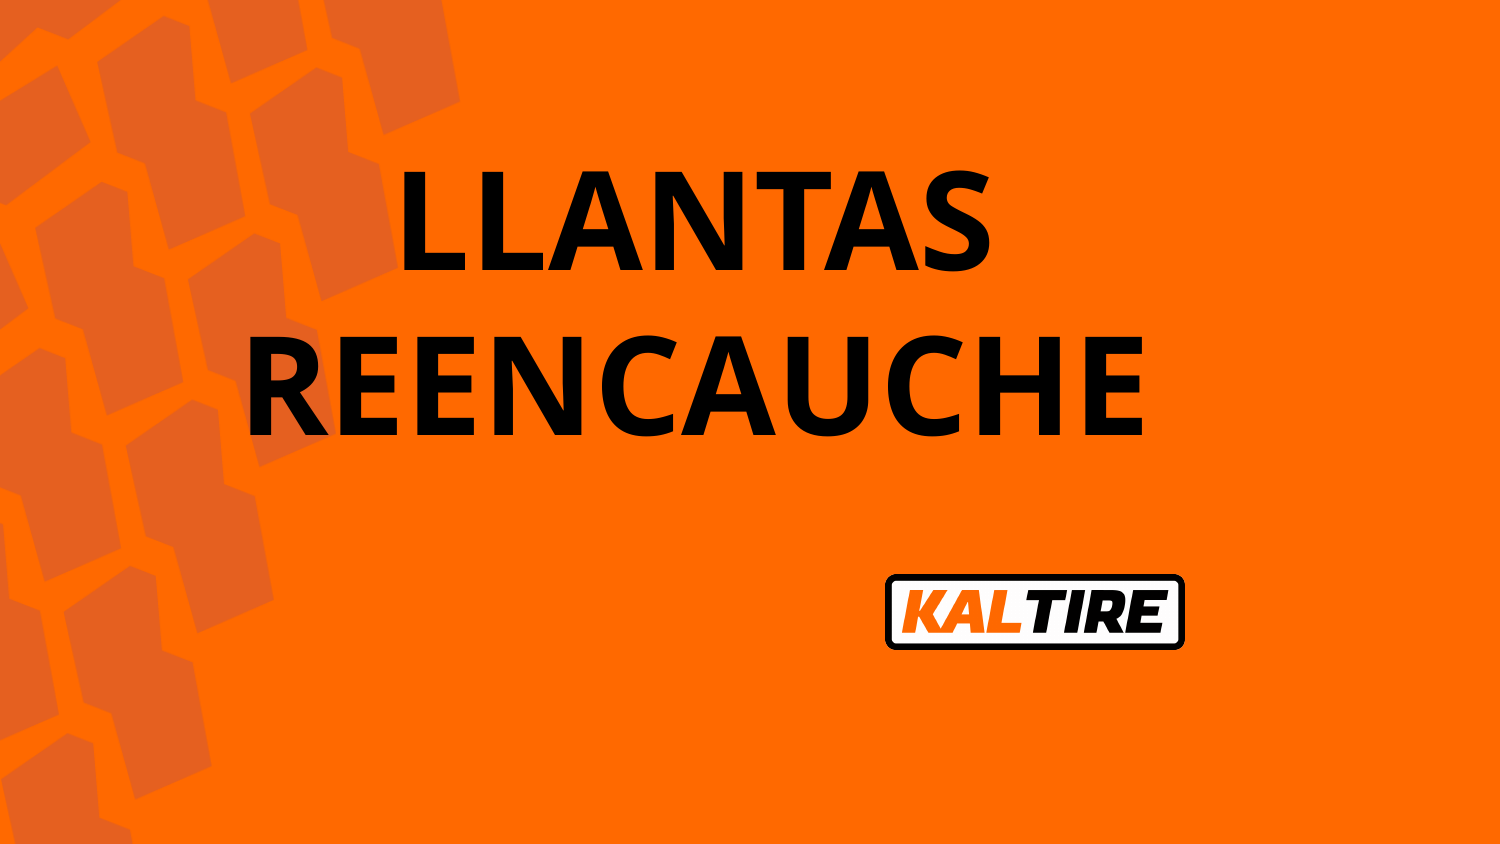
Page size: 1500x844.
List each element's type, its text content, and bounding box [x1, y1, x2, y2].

text_box LLANTAS REENCAUCHE [99, 125, 1290, 471]
picture [0, 0, 1500, 844]
